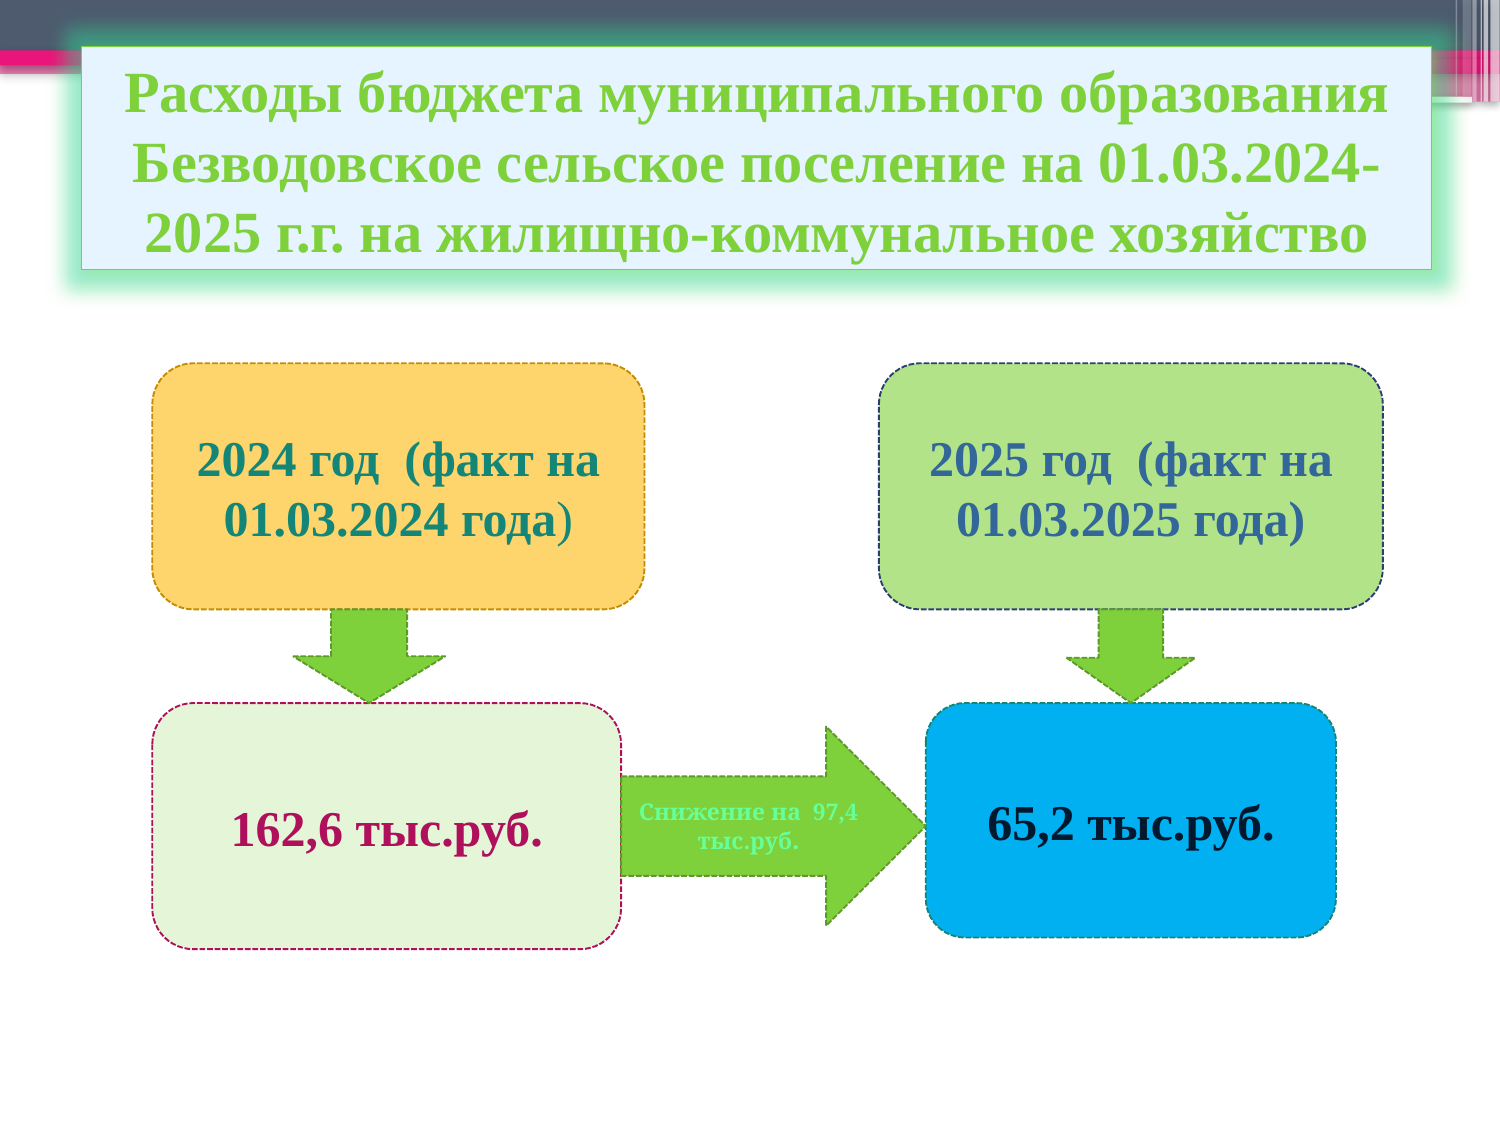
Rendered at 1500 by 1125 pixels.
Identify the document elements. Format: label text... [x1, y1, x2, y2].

text_box 2025 год (факт на 01.03.2025 года) [877, 362, 1384, 611]
text_box Снижение на 97,4 тыс.руб. [620, 725, 927, 926]
text_box 65,2 тыс.руб. [924, 702, 1337, 939]
text_box 2024 год (факт на 01.03.2024 года) [151, 362, 646, 611]
text_box [1065, 608, 1196, 704]
text_box 162,6 тыс.руб. [151, 702, 623, 951]
text_box [292, 608, 447, 704]
text_box Расходы бюджета муниципального образования Безводовское сельское поселение на 01.03.2024-2025 г.г. на жилищно-коммунальное хозяйство [81, 46, 1432, 270]
